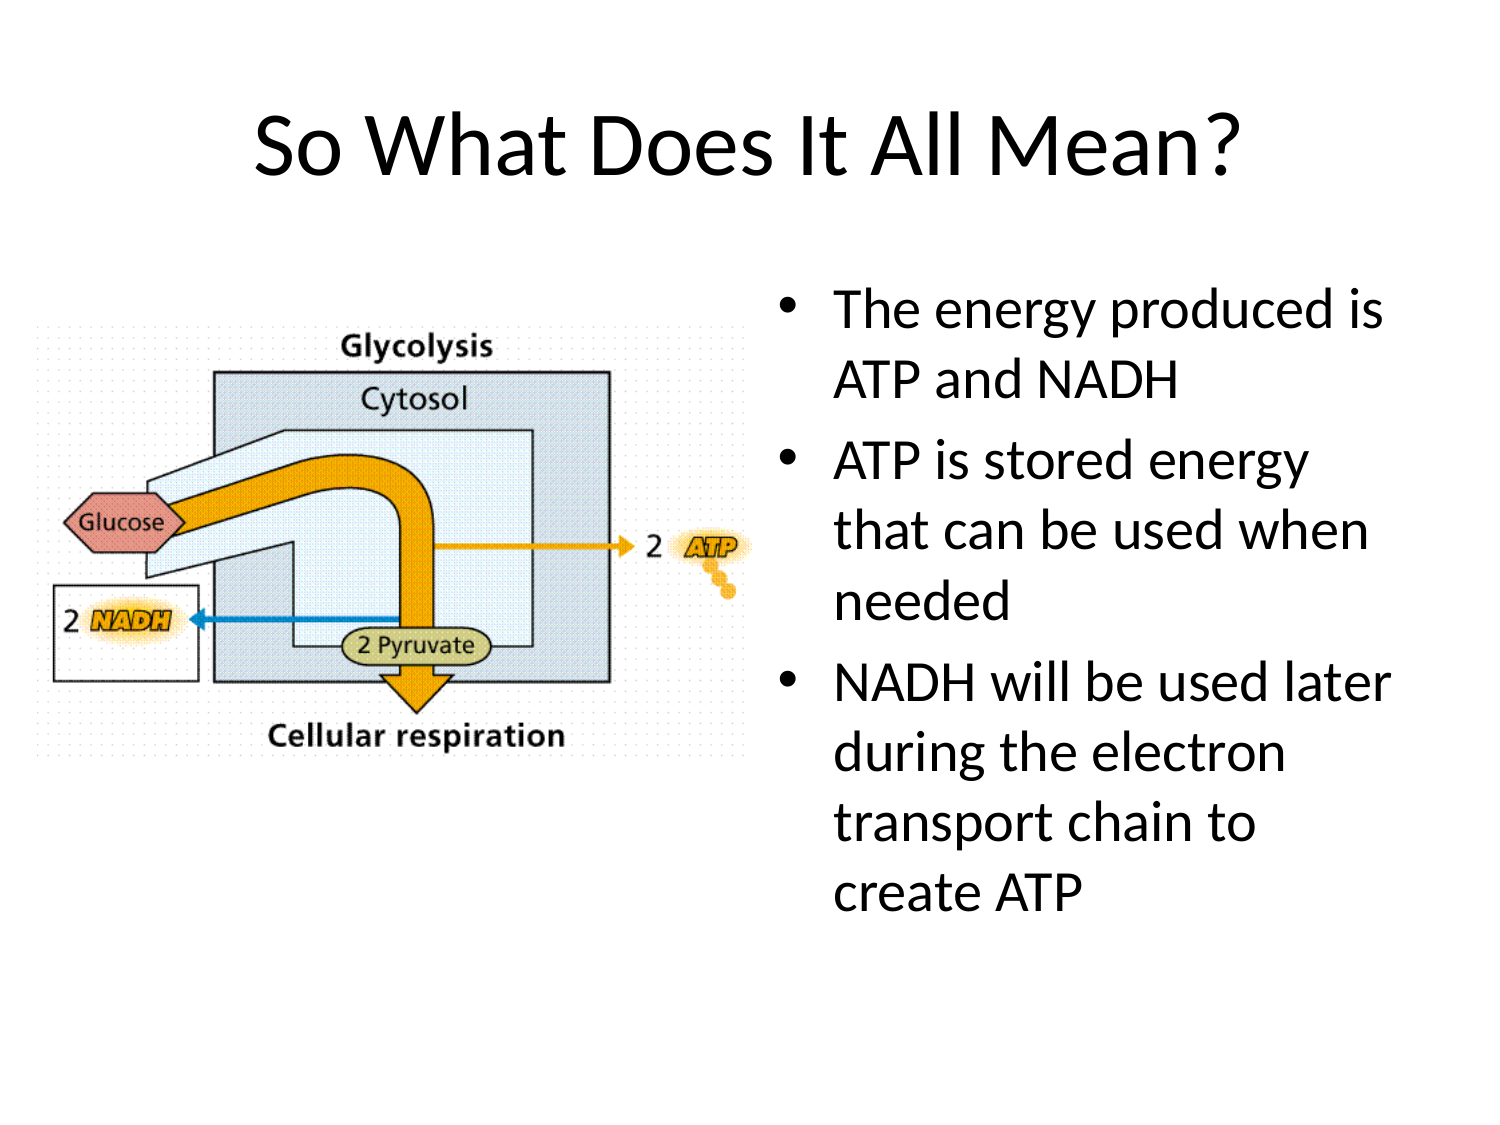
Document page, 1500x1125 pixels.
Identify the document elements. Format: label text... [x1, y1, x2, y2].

list The energy produced is ATP and NADH ATP is stored energy that can be used when needed NADH will be used later during the electron transport chain to create ATP [762, 262, 1425, 1005]
title So What Does It All Mean? [75, 45, 1425, 233]
picture [37, 324, 752, 763]
